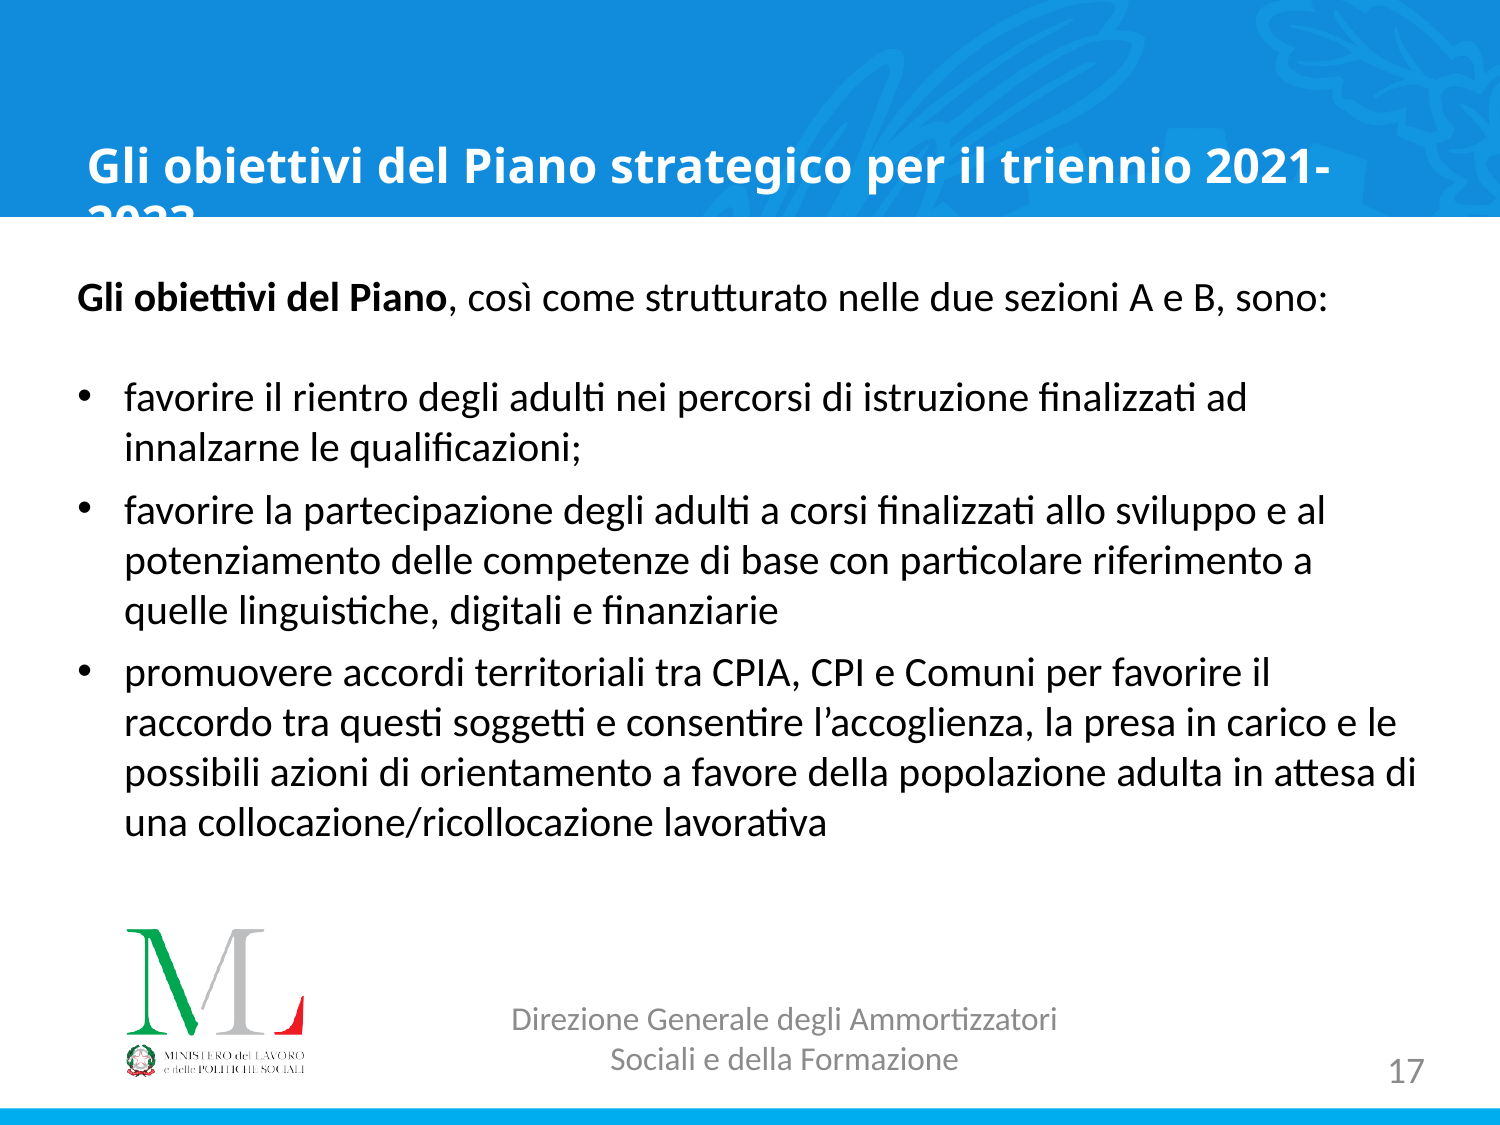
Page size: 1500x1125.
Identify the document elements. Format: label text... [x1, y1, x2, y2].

text_box Gli obiettivi del Piano, così come strutturato nelle due sezioni A e B, sono: favorire il rientro degli adulti nei percorsi di istruzione finalizzati ad innalzarne le qualificazioni; favorire la partecipazione degli adulti a corsi finalizzati allo sviluppo e al potenziamento delle competenze di base con particolare riferimento a quelle linguistiche, digitali e finanziarie promuovere accordi territoriali tra CPIA, CPI e Comuni per favorire il raccordo tra questi soggetti e consentire l’accoglienza, la presa in carico e le possibili azioni di orientamento a favore della popolazione adulta in attesa di una collocazione/ricollocazione lavorativa [62, 262, 1438, 853]
picture [0, 0, 1500, 217]
title Gli obiettivi del Piano strategico per il triennio 2021-2023 [86, 135, 1414, 194]
picture [126, 929, 304, 1077]
slide_number 17 [1080, 1046, 1425, 1103]
footer Direzione Generale degli Ammortizzatori Sociali e della Formazione [500, 997, 1070, 1078]
